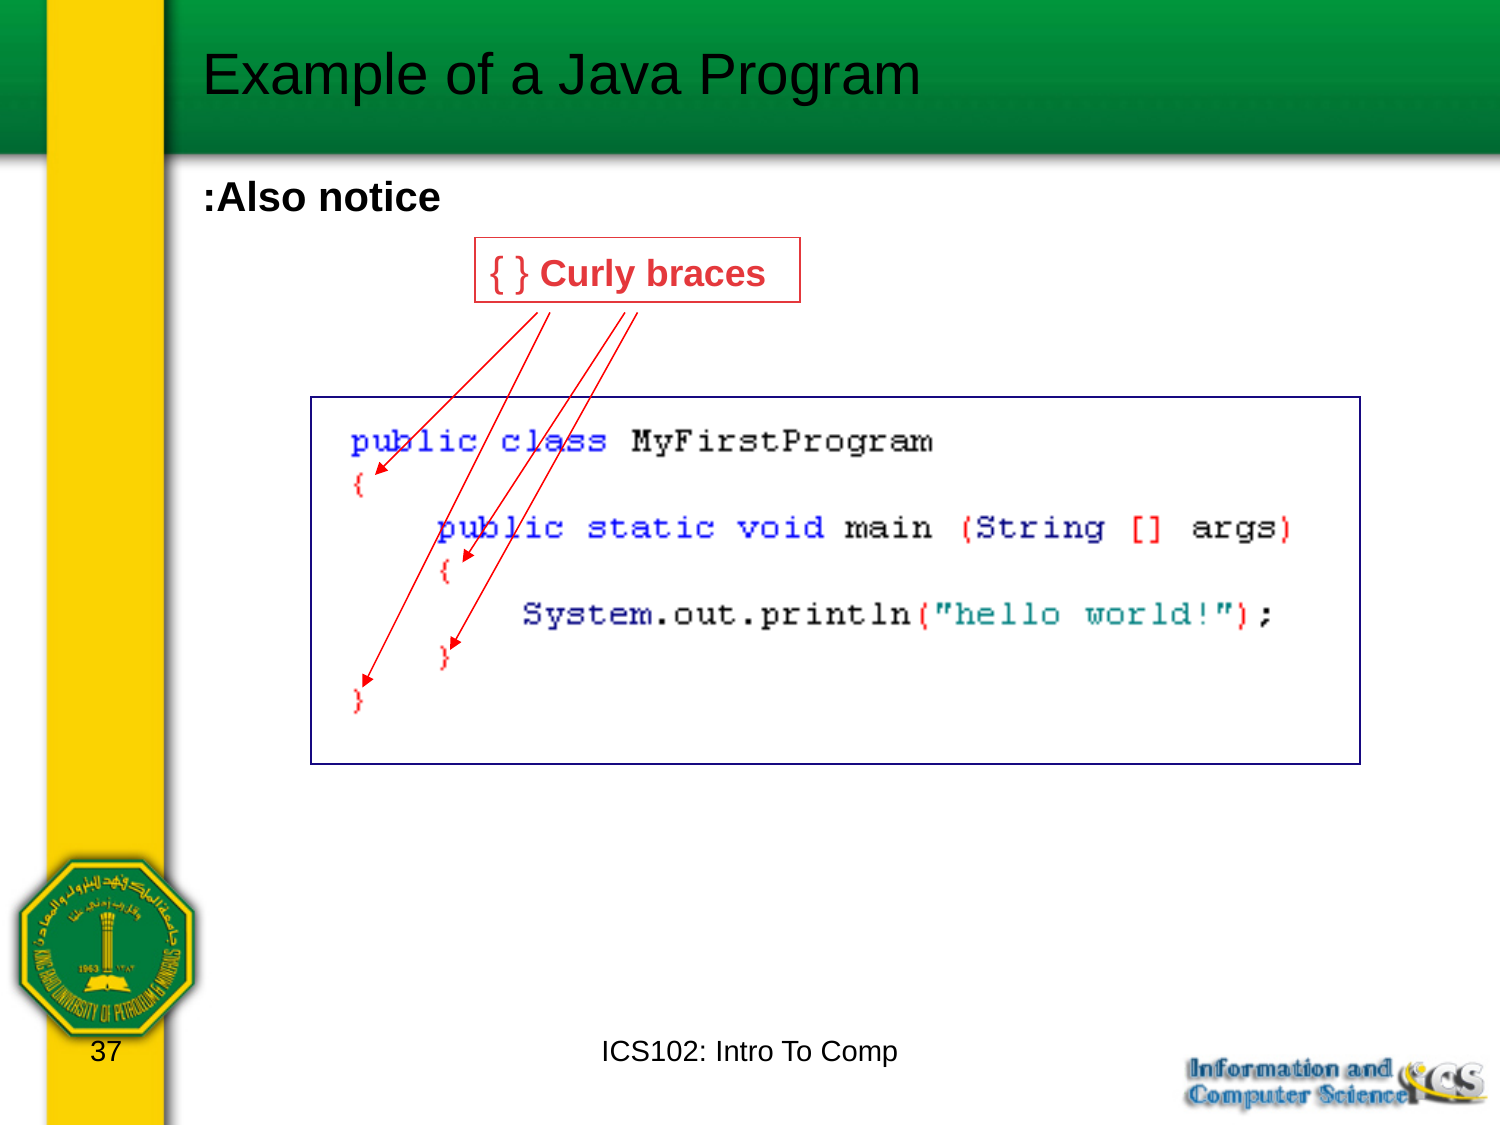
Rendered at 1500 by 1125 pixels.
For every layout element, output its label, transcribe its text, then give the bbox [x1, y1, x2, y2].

text_box Also notice: [187, 162, 513, 228]
footer ICS102: Intro To Comp [512, 1024, 988, 1103]
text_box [312, 398, 1360, 763]
title Example of a Java Program [187, 24, 1113, 118]
text_box Curly braces { } [474, 237, 800, 303]
slide_number 37 [74, 1024, 426, 1103]
picture [0, 0, 1500, 1125]
